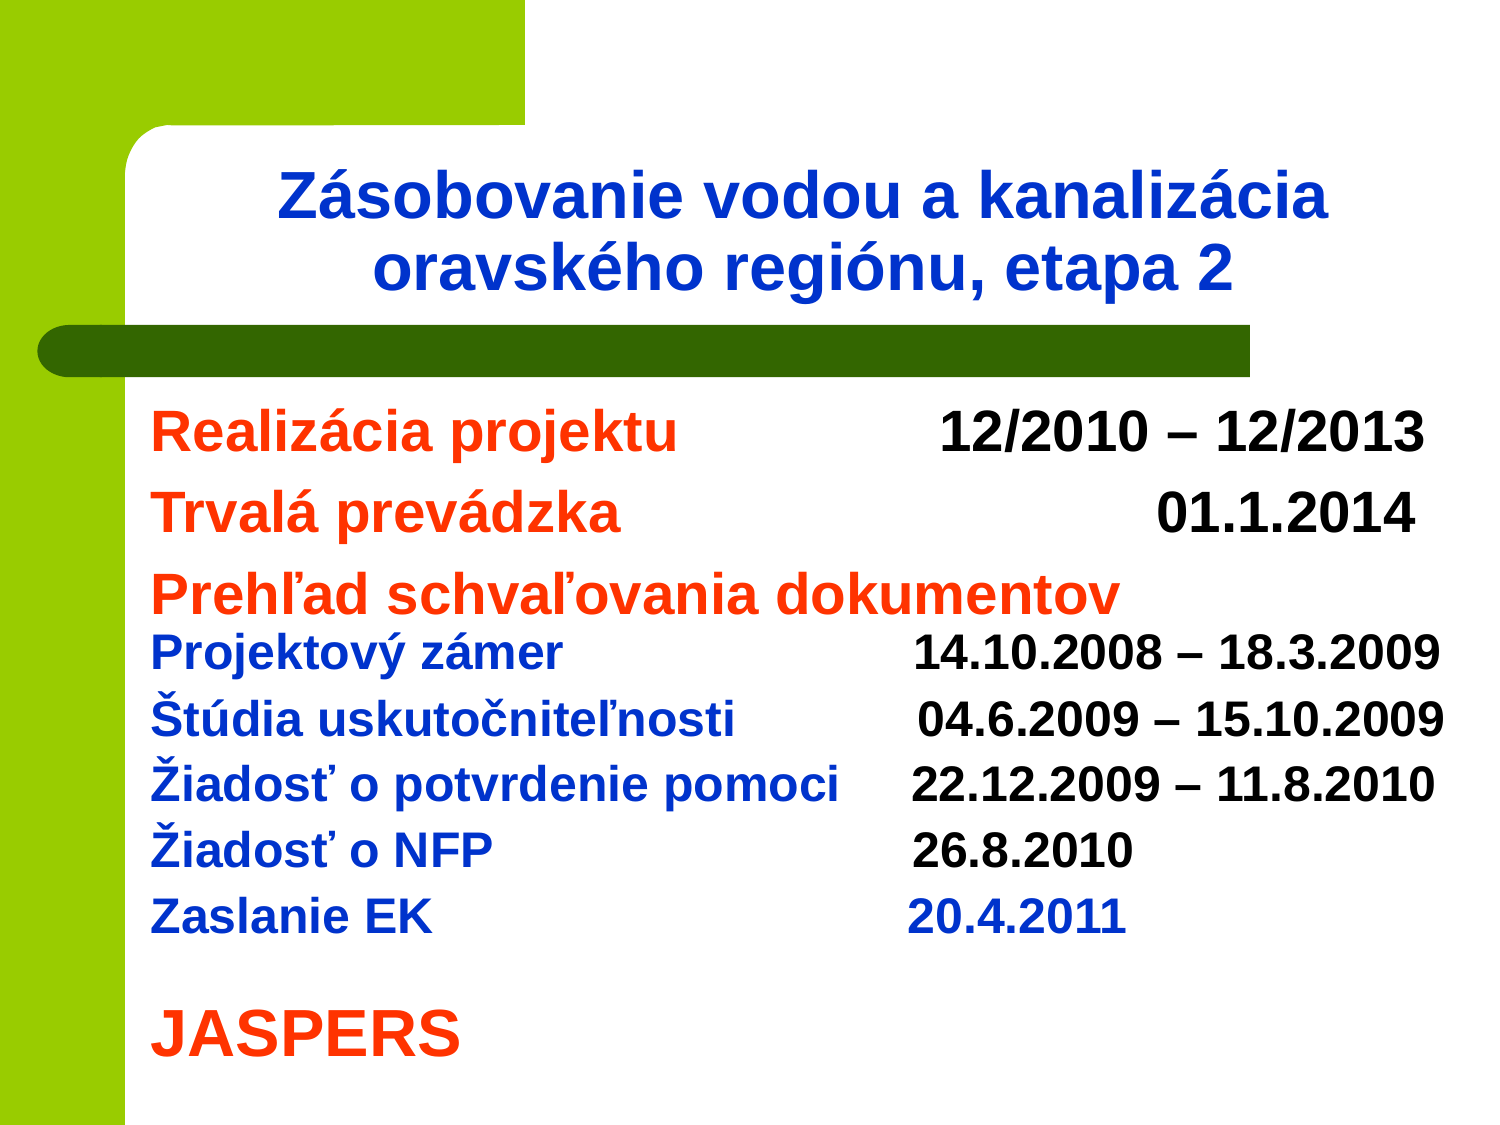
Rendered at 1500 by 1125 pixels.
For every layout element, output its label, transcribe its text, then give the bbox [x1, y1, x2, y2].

title Zásobovanie vodou a kanalizácia oravského regiónu, etapa 2 [124, 124, 1483, 313]
list Realizácia projektu 12/2010 – 12/2013 Trvalá prevádzka 01.1.2014 Prehľad schvaľovania dokumentov Projektový zámer 14.10.2008 – 18.3.2009 Štúdia uskutočniteľnosti 04.6.2009 – 15.10.2009 Žiadosť o potvrdenie pomoci 22.12.2009 – 11.8.2010 Žiadosť o NFP 26.8.2010 Zaslanie EK 20.4.2011 JASPERS [135, 385, 1495, 1012]
